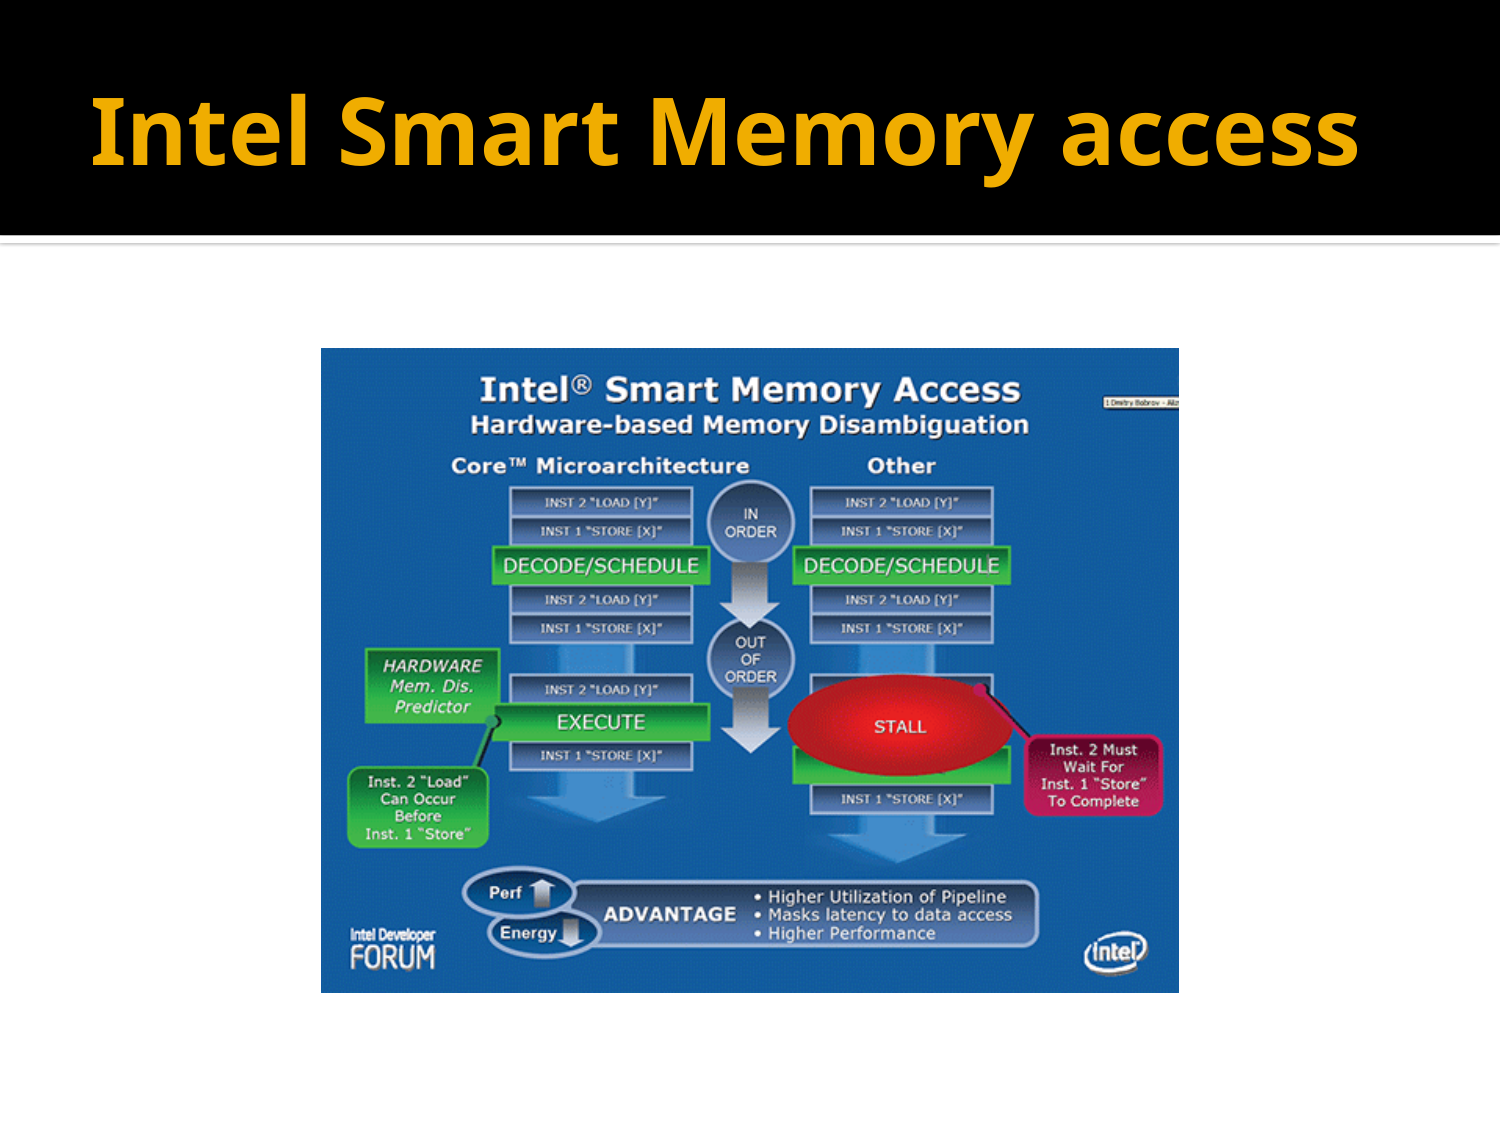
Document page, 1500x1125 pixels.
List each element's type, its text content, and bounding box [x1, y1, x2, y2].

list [321, 348, 1179, 993]
title Intel Smart Memory access [75, 25, 1425, 231]
